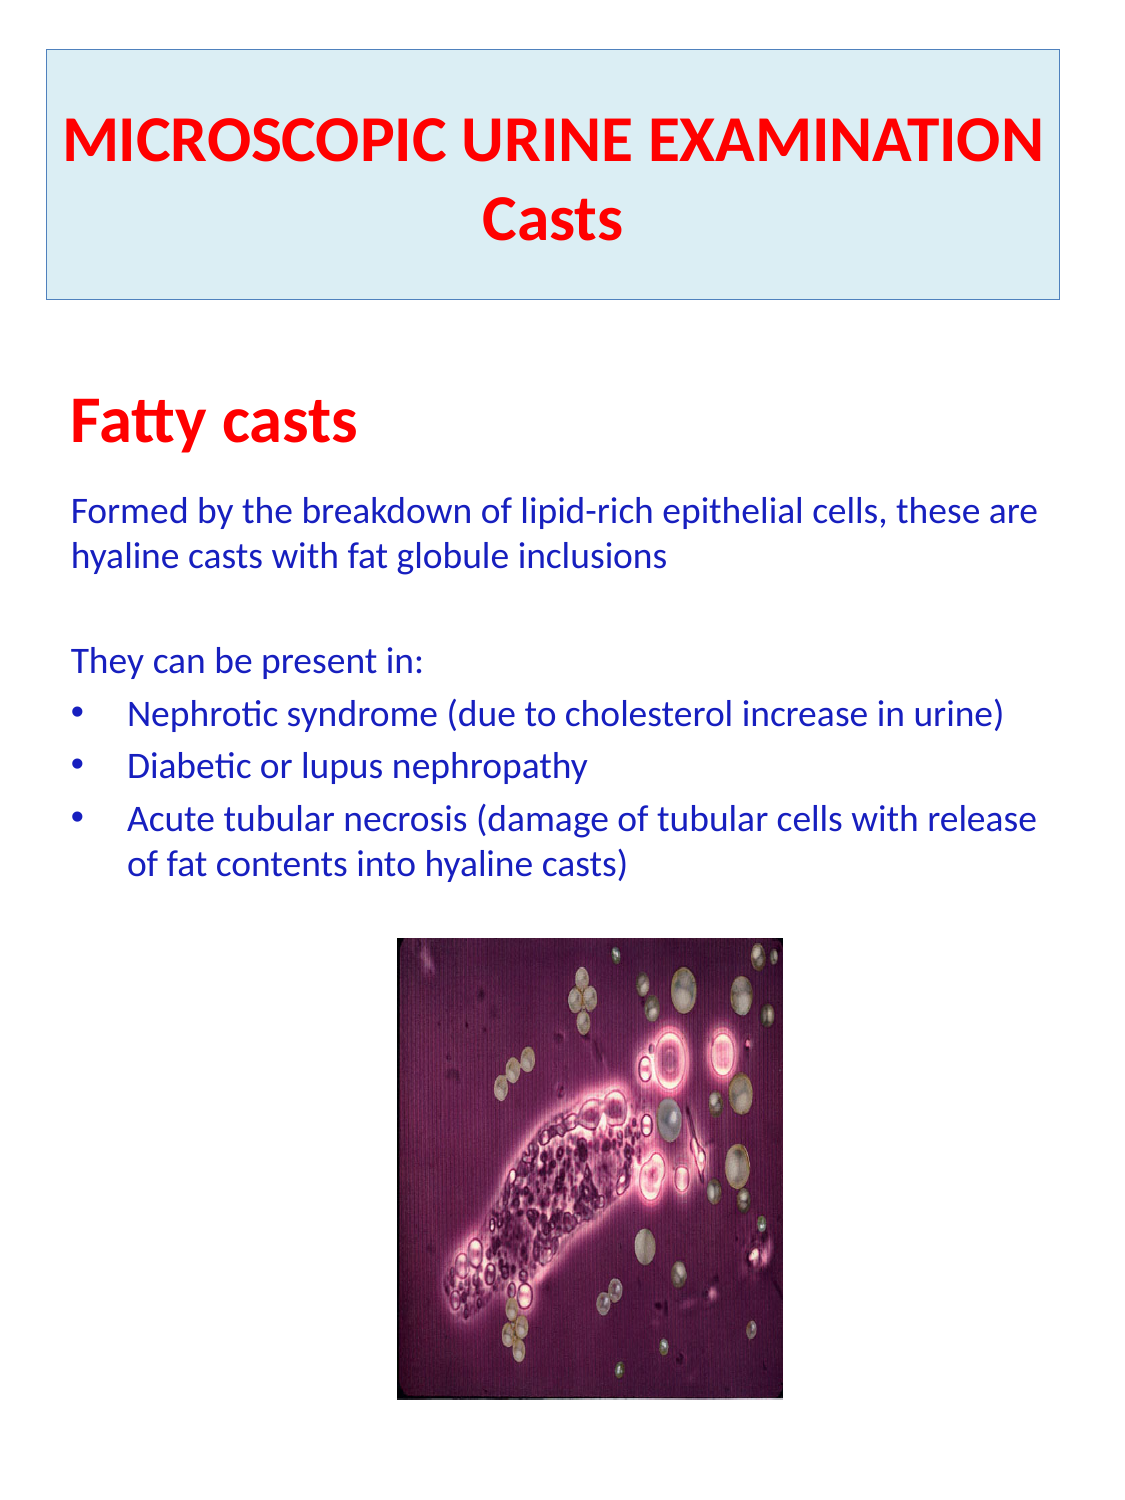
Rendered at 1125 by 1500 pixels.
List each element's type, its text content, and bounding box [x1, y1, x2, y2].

title MICROSCOPIC URINE EXAMINATION Casts [46, 49, 1060, 300]
picture [396, 938, 783, 1400]
list Fatty casts Formed by the breakdown of lipid-rich epithelial cells, these are hyaline casts with fat globule inclusions They can be present in: Nephrotic syndrome (due to cholesterol increase in urine) Diabetic or lupus nephropathy Acute tubular necrosis (damage of tubular cells with release of fat contents into hyaline casts) [55, 368, 1059, 1452]
